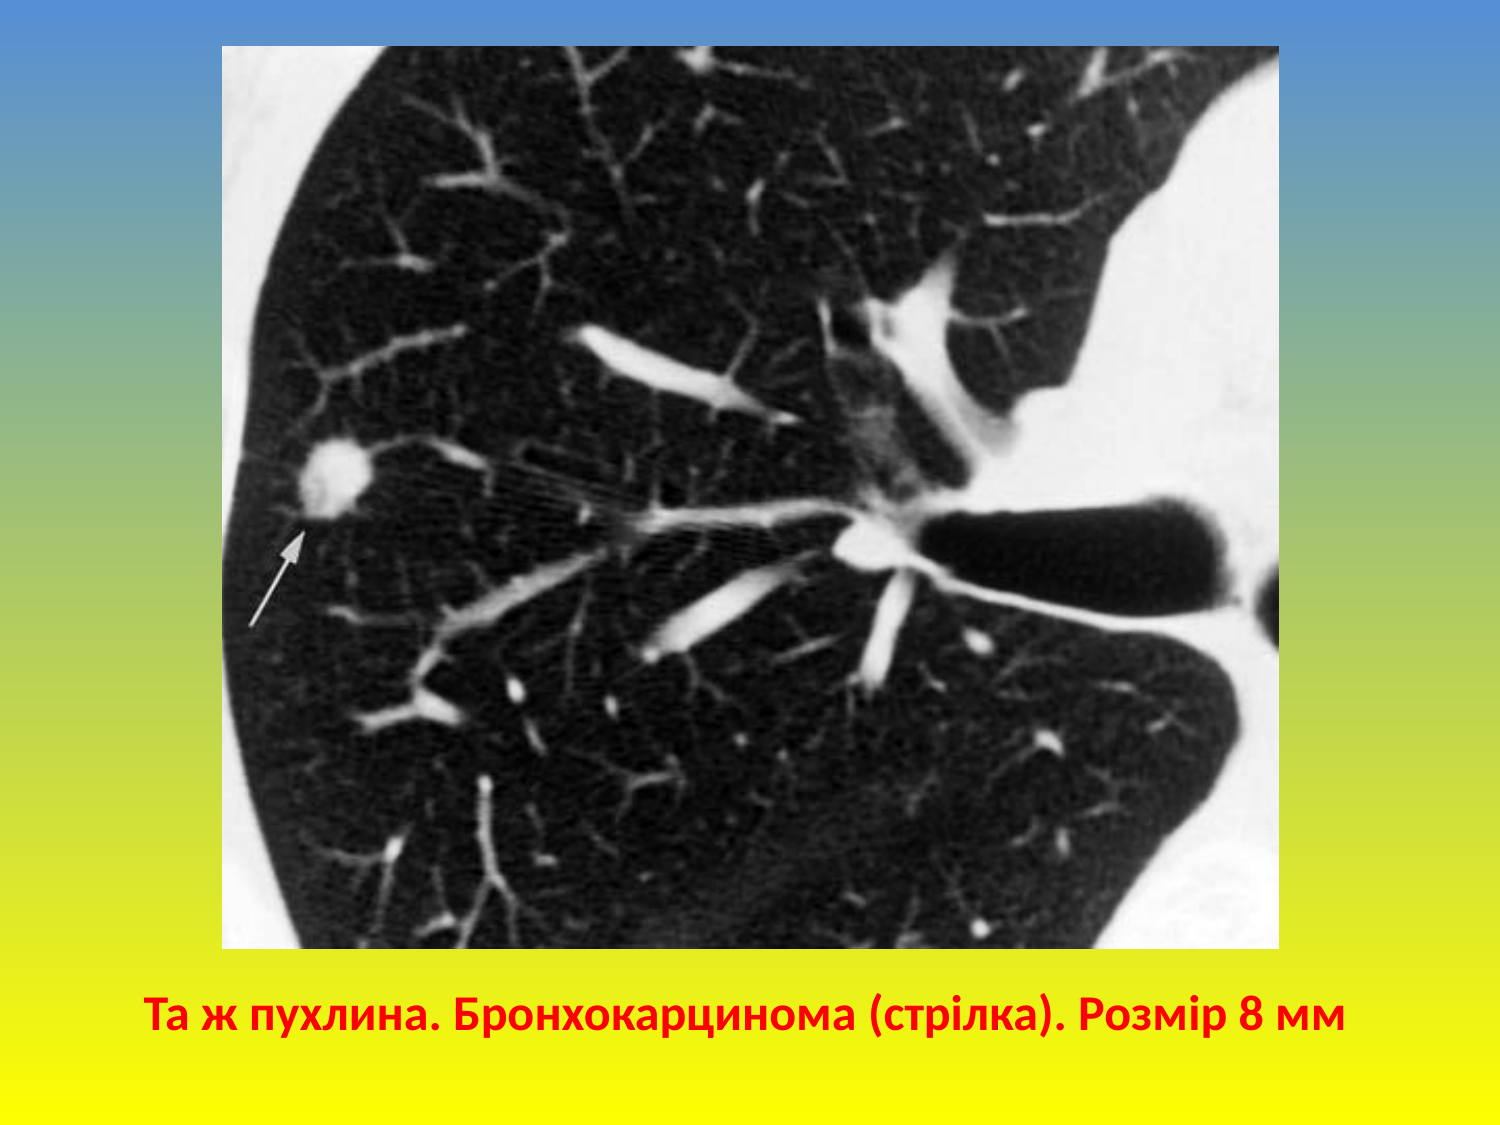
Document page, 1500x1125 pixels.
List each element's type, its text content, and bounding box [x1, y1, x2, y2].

picture [222, 46, 1279, 950]
text_box Та ж пухлина. Бронхокарцинома (стрілка). Розмір 8 мм [128, 973, 1383, 1049]
